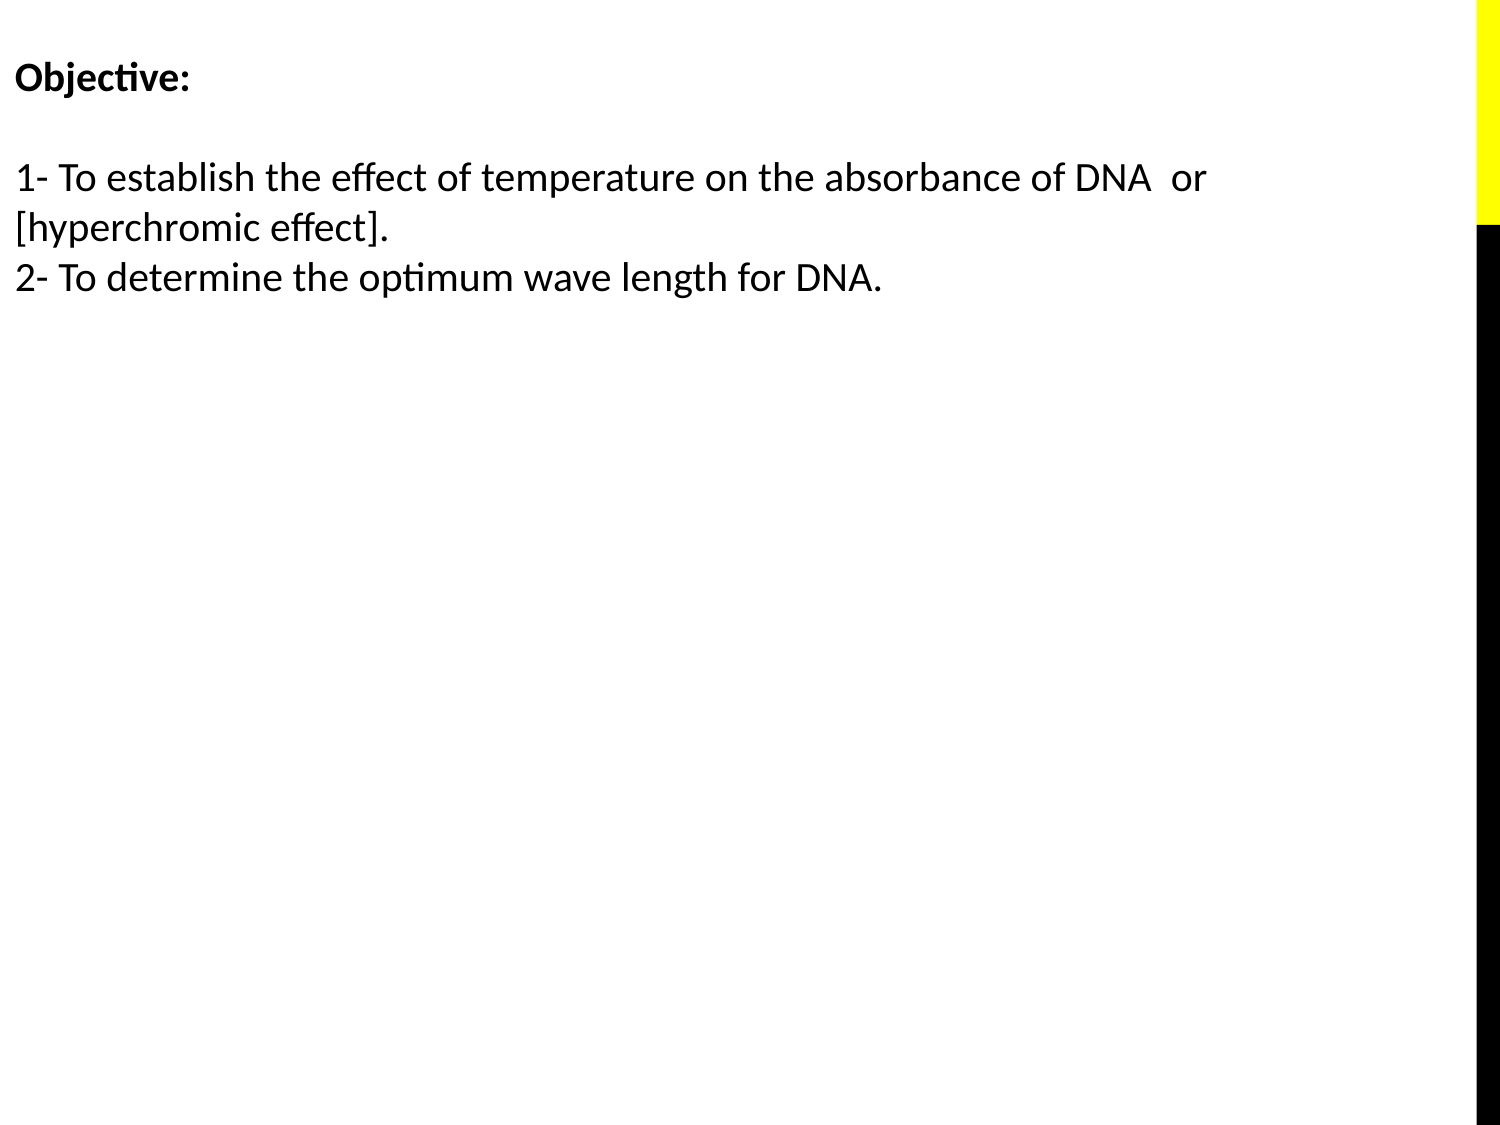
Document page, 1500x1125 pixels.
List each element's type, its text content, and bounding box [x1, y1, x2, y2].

text_box Objective: 1- To establish the effect of temperature on the absorbance of DNA or [hyperchromic effect]. 2- To determine the optimum wave length for DNA. [0, 42, 1471, 308]
